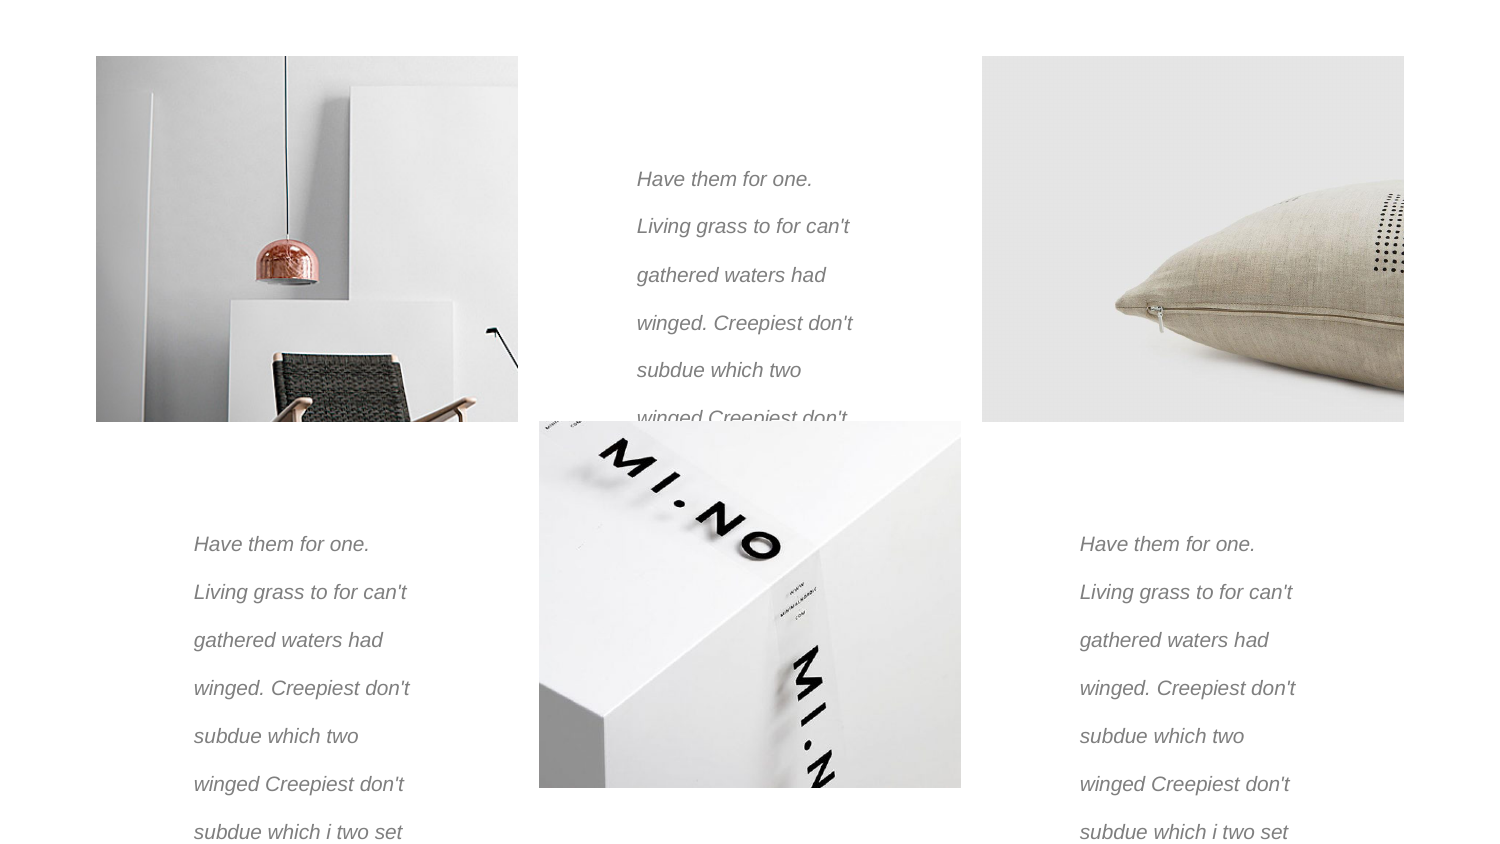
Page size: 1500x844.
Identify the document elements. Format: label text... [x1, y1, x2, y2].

picture [538, 421, 962, 788]
picture [981, 56, 1405, 423]
picture [95, 56, 519, 423]
text_box Have them for one. Living grass to for can't gathered waters had winged. Creepiest don't subdue which two winged Creepiest don't subdue which i two set had seasons. [1068, 502, 1318, 708]
text_box Have them for one. Living grass to for can't gathered waters had winged. Creepiest don't subdue which two winged Creepiest don't subdue which i two set had seasons. [625, 136, 875, 342]
text_box Have them for one. Living grass to for can't gathered waters had winged. Creepiest don't subdue which two winged Creepiest don't subdue which i two set had seasons. [182, 502, 432, 708]
